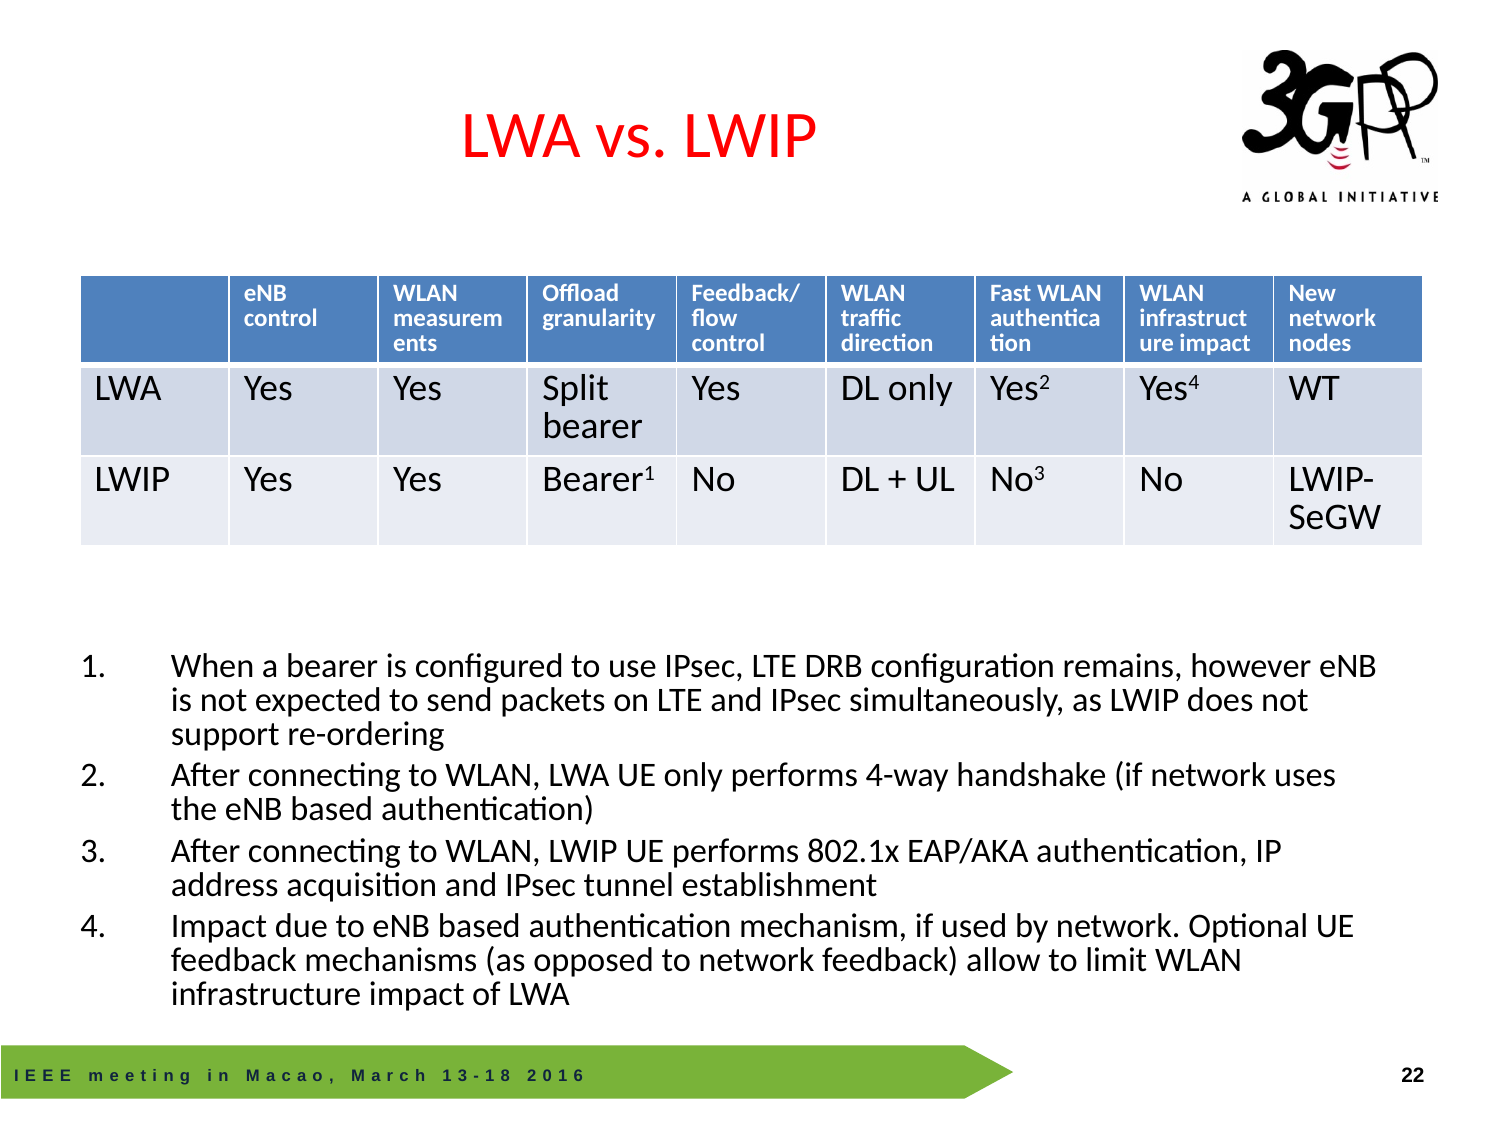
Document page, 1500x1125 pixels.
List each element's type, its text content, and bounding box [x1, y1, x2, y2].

table_cell LWIP [81, 457, 228, 545]
table_cell Split bearer [528, 368, 676, 455]
table_cell No [677, 457, 825, 545]
table_header eNB control [230, 276, 377, 362]
table_cell Yes2 [976, 368, 1123, 455]
table_header WLAN infrastructure impact [1125, 276, 1273, 362]
table_cell DL only [827, 368, 974, 455]
table_cell LWIP-SeGW [1274, 457, 1422, 545]
table_cell No3 [976, 457, 1123, 545]
table_header WLAN traffic direction [827, 276, 974, 362]
table_cell WT [1274, 368, 1422, 455]
table_header New network nodes [1274, 276, 1422, 362]
table_header WLAN measurements [379, 276, 526, 362]
table_cell Yes [379, 368, 526, 455]
text_box When a bearer is configured to use IPsec, LTE DRB configuration remains, however eNB is not expected to send packets on LTE and IPsec simultaneously, as LWIP does not support re-ordering After connecting to WLAN, LWA UE only performs 4-way handshake (if network uses the eNB based authentication) After connecting to WLAN, LWIP UE performs 802.1x EAP/AKA authentication, IP address acquisition and IPsec tunnel establishment Impact due to eNB based authentication mechanism, if used by network. Optional UE feedback mechanisms (as opposed to network feedback) allow to limit WLAN infrastructure impact of LWA [65, 643, 1399, 1025]
table_cell No [1125, 457, 1273, 545]
table_header Offload granularity [528, 276, 676, 362]
table_cell Yes4 [1125, 368, 1273, 455]
table_cell Yes [230, 457, 377, 545]
table_cell LWA [81, 368, 228, 455]
table_header Fast WLAN authentication [976, 276, 1123, 362]
table_header [81, 276, 228, 362]
table_cell Yes [677, 368, 825, 455]
table_cell Bearer1 [528, 457, 676, 545]
title LWA vs. LWIP [80, 37, 1201, 225]
table_cell Yes [230, 368, 377, 455]
picture [1242, 50, 1438, 202]
table_header Feedback/ flow control [677, 276, 825, 362]
table_cell DL + UL [827, 457, 974, 545]
table_cell Yes [379, 457, 526, 545]
